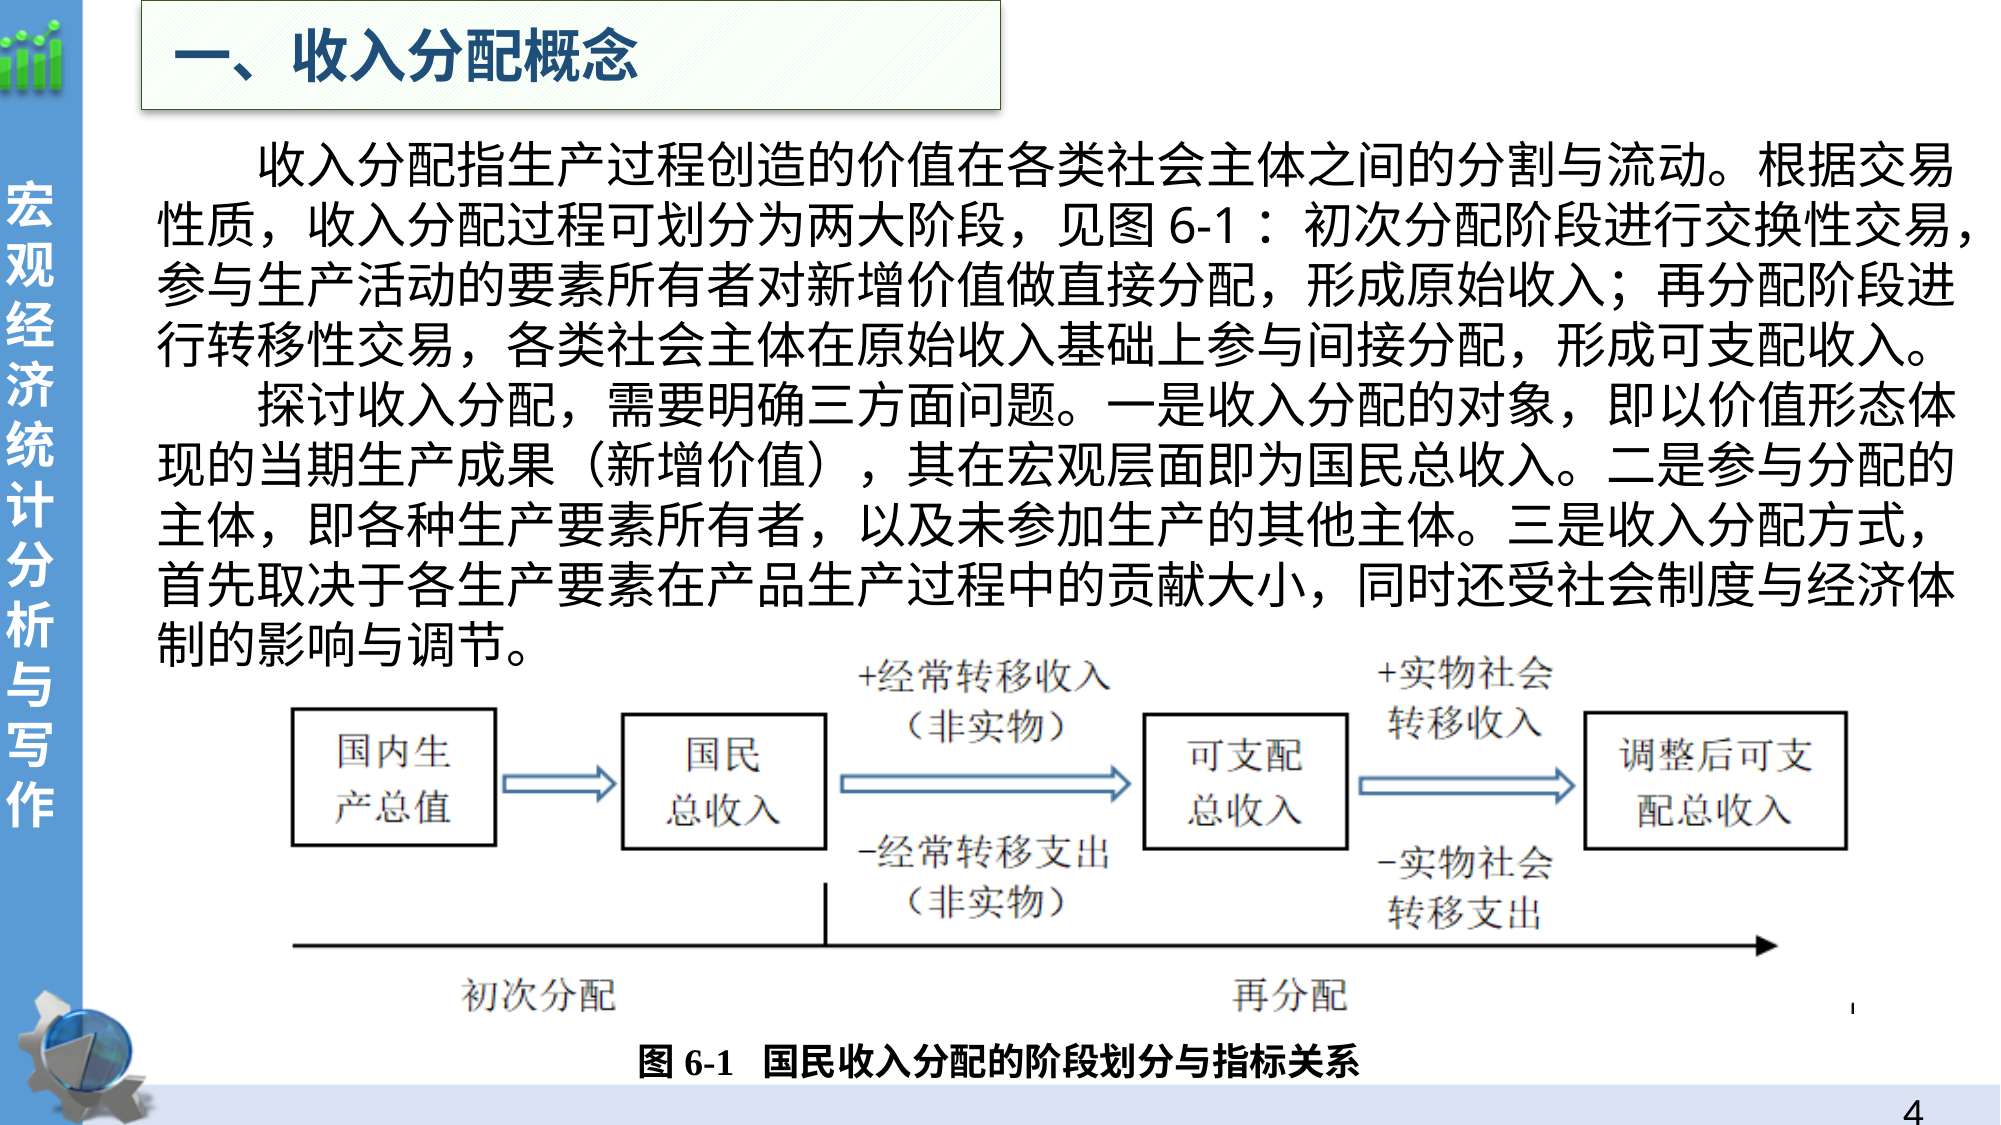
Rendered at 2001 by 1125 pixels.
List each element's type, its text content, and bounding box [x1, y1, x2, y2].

picture [0, 0, 2001, 1125]
text_box 图6-1 国民收入分配的阶段划分与指标关系 [493, 1030, 1507, 1091]
text_box 收入分配指生产过程创造的价值在各类社会主体之间的分割与流动。根据交易性质，收入分配过程可划分为两大阶段，见图6-1：初次分配阶段进行交换性交易，参与生产活动的要素所有者对新增价值做直接分配，形成原始收入；再分配阶段进行转移性交易，各类社会主体在原始收入基础上参与间接分配，形成可支配收入。 探讨收入分配，需要明确三方面问题。一是收入分配的对象，即以价值形态体现的当期生产成果（新增价值），其在宏观层面即为国民总收入。二是参与分配的主体，即各种生产要素所有者，以及未参加生产的其他主体。三是收入分配方式，首先取决于各生产要素在产品生产过程中的贡献大小，同时还受社会制度与经济体制的影响与调节。 [141, 126, 1993, 726]
slide_number 3 [1786, 1085, 1940, 1125]
text_box 一、收入分配概念 [141, 0, 1000, 109]
